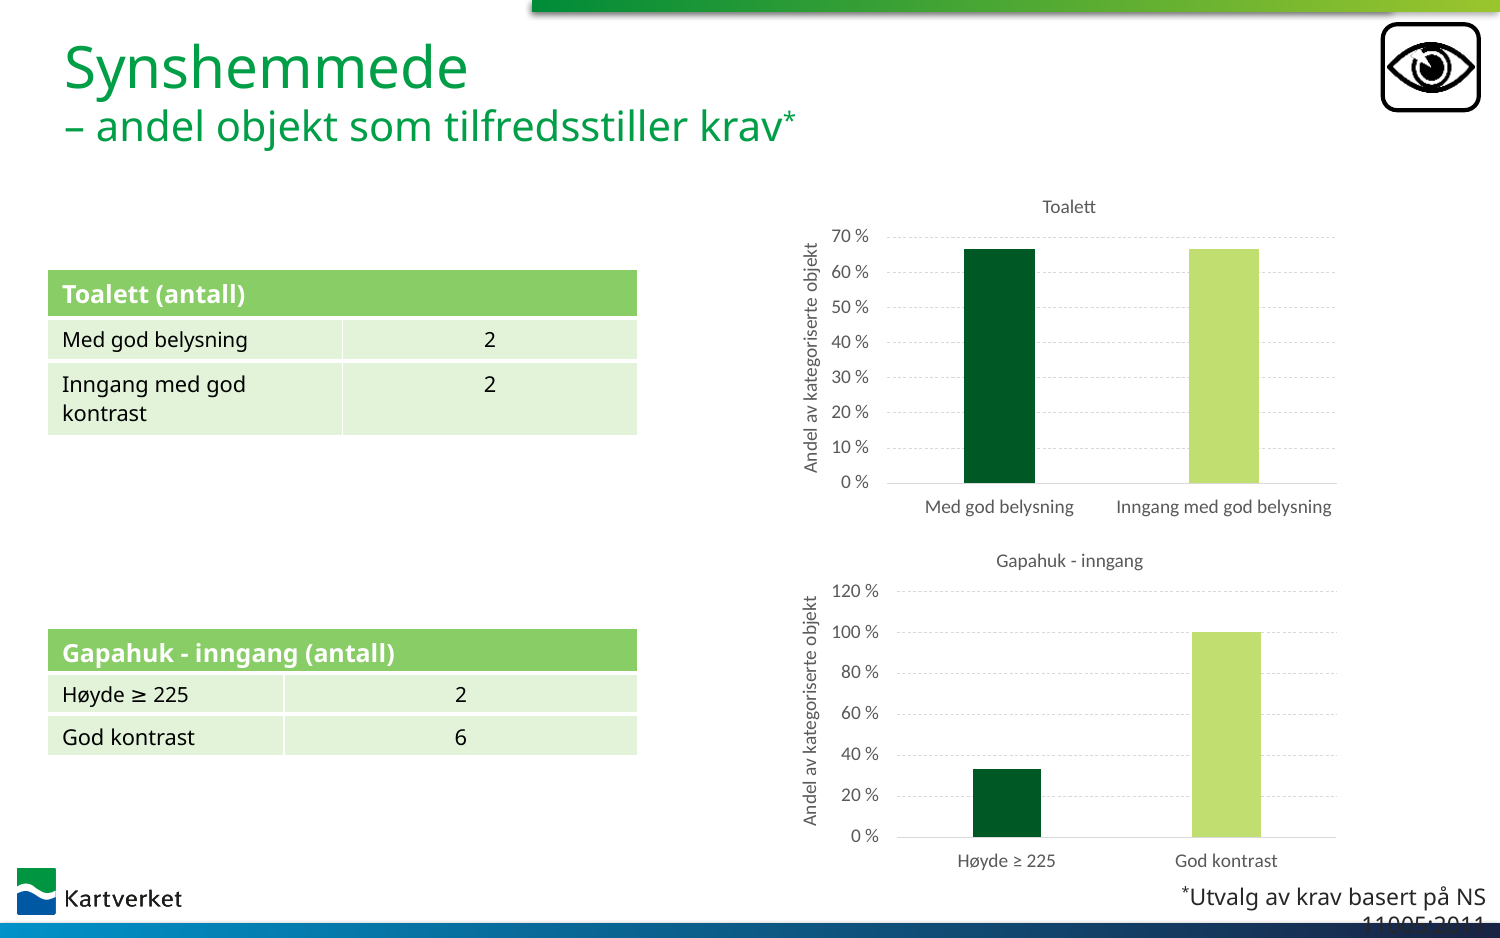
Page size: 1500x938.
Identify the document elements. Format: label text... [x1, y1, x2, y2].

picture [791, 187, 1348, 526]
table_header Toalett (antall) [48, 270, 637, 316]
text_box *Utvalg av krav basert på NS 11005:2011 [1068, 873, 1500, 938]
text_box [1382, 24, 1480, 111]
table_cell 2 [285, 675, 637, 712]
table_cell 2 [343, 320, 637, 359]
table_cell Høyde ≥ 225 [48, 675, 283, 712]
table_cell Inngang med god kontrast [48, 363, 342, 435]
text_box Synshemmede – andel objekt som tilfredsstiller krav* [49, 24, 1431, 158]
picture [791, 541, 1348, 880]
table_cell Med god belysning [48, 320, 342, 359]
table_header Gapahuk - inngang (antall) [48, 629, 637, 671]
table_cell 6 [285, 716, 637, 755]
table_cell God kontrast [48, 716, 283, 755]
table_cell 2 [343, 363, 637, 435]
